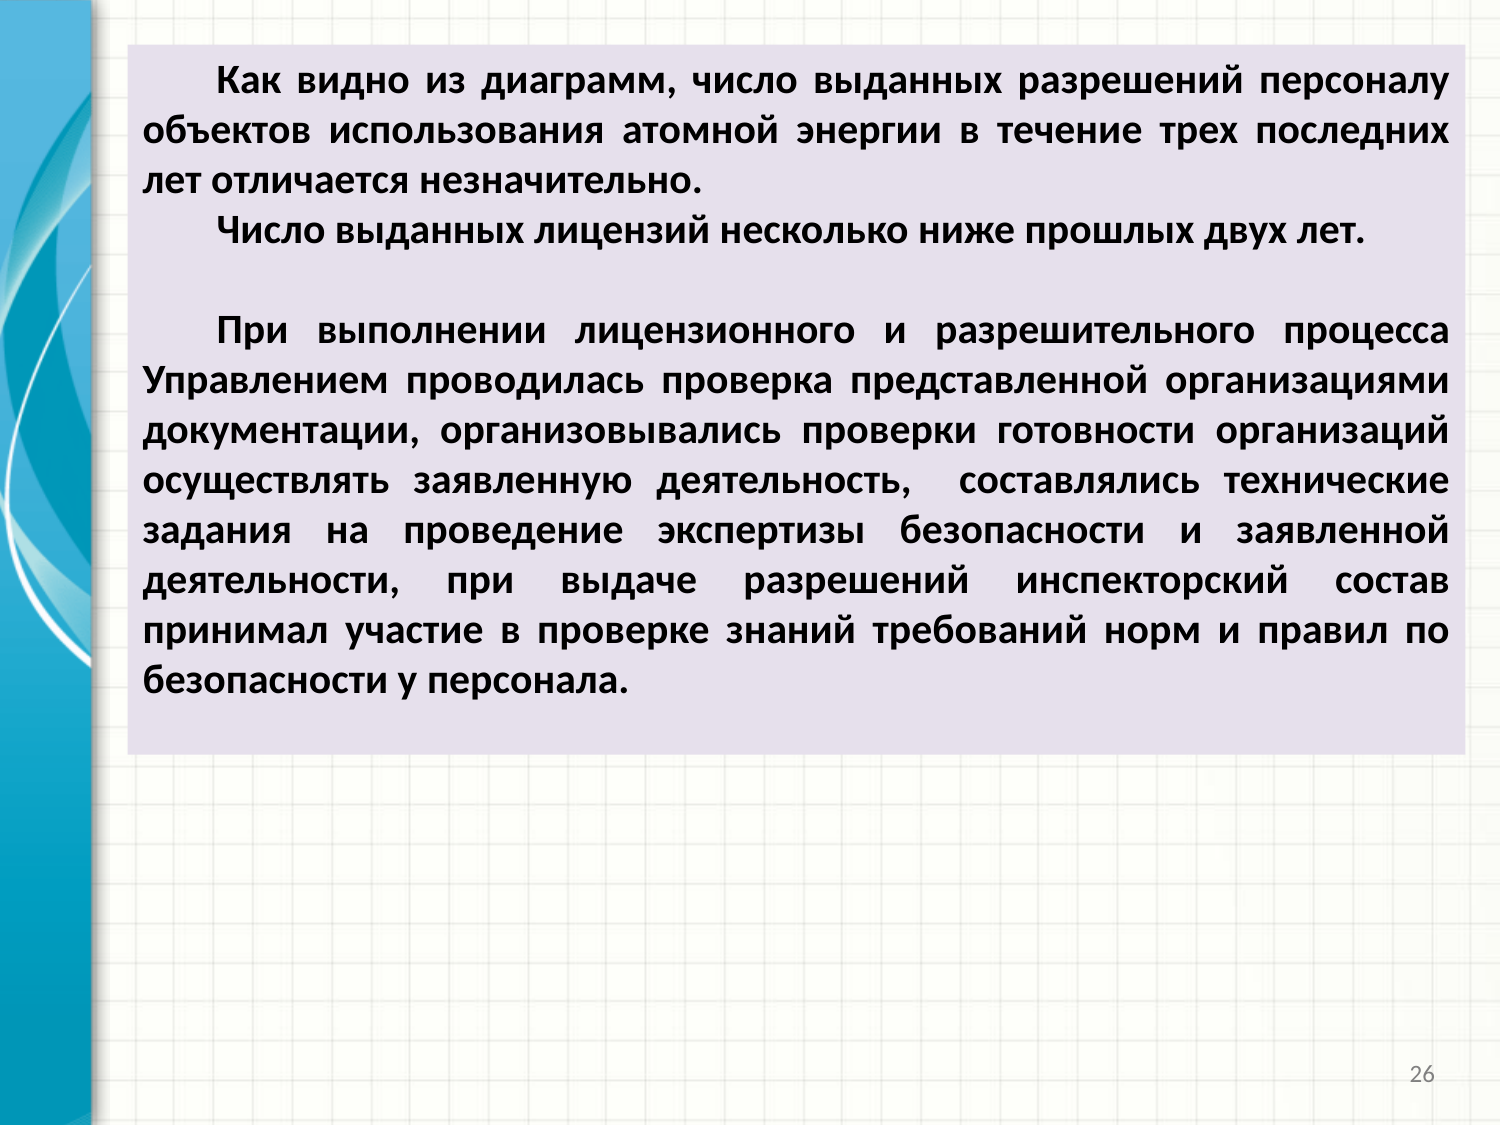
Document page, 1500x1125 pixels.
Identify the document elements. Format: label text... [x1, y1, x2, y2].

slide_number 26 [1100, 1042, 1450, 1103]
picture [0, 0, 1500, 1125]
text_box Как видно из диаграмм, число выданных разрешений персоналу объектов использования атомной энергии в течение трех последних лет отличается незначительно. Число выданных лицензий несколько ниже прошлых двух лет. При выполнении лицензионного и разрешительного процесса Управлением проводилась проверка представленной организациями документации, организовывались проверки готовности организаций осуществлять заявленную деятельность, составлялись технические задания на проведение экспертизы безопасности и заявленной деятельности, при выдаче разрешений инспекторский состав принимал участие в проверке знаний требований норм и правил по безопасности у персонала. [127, 44, 1466, 755]
